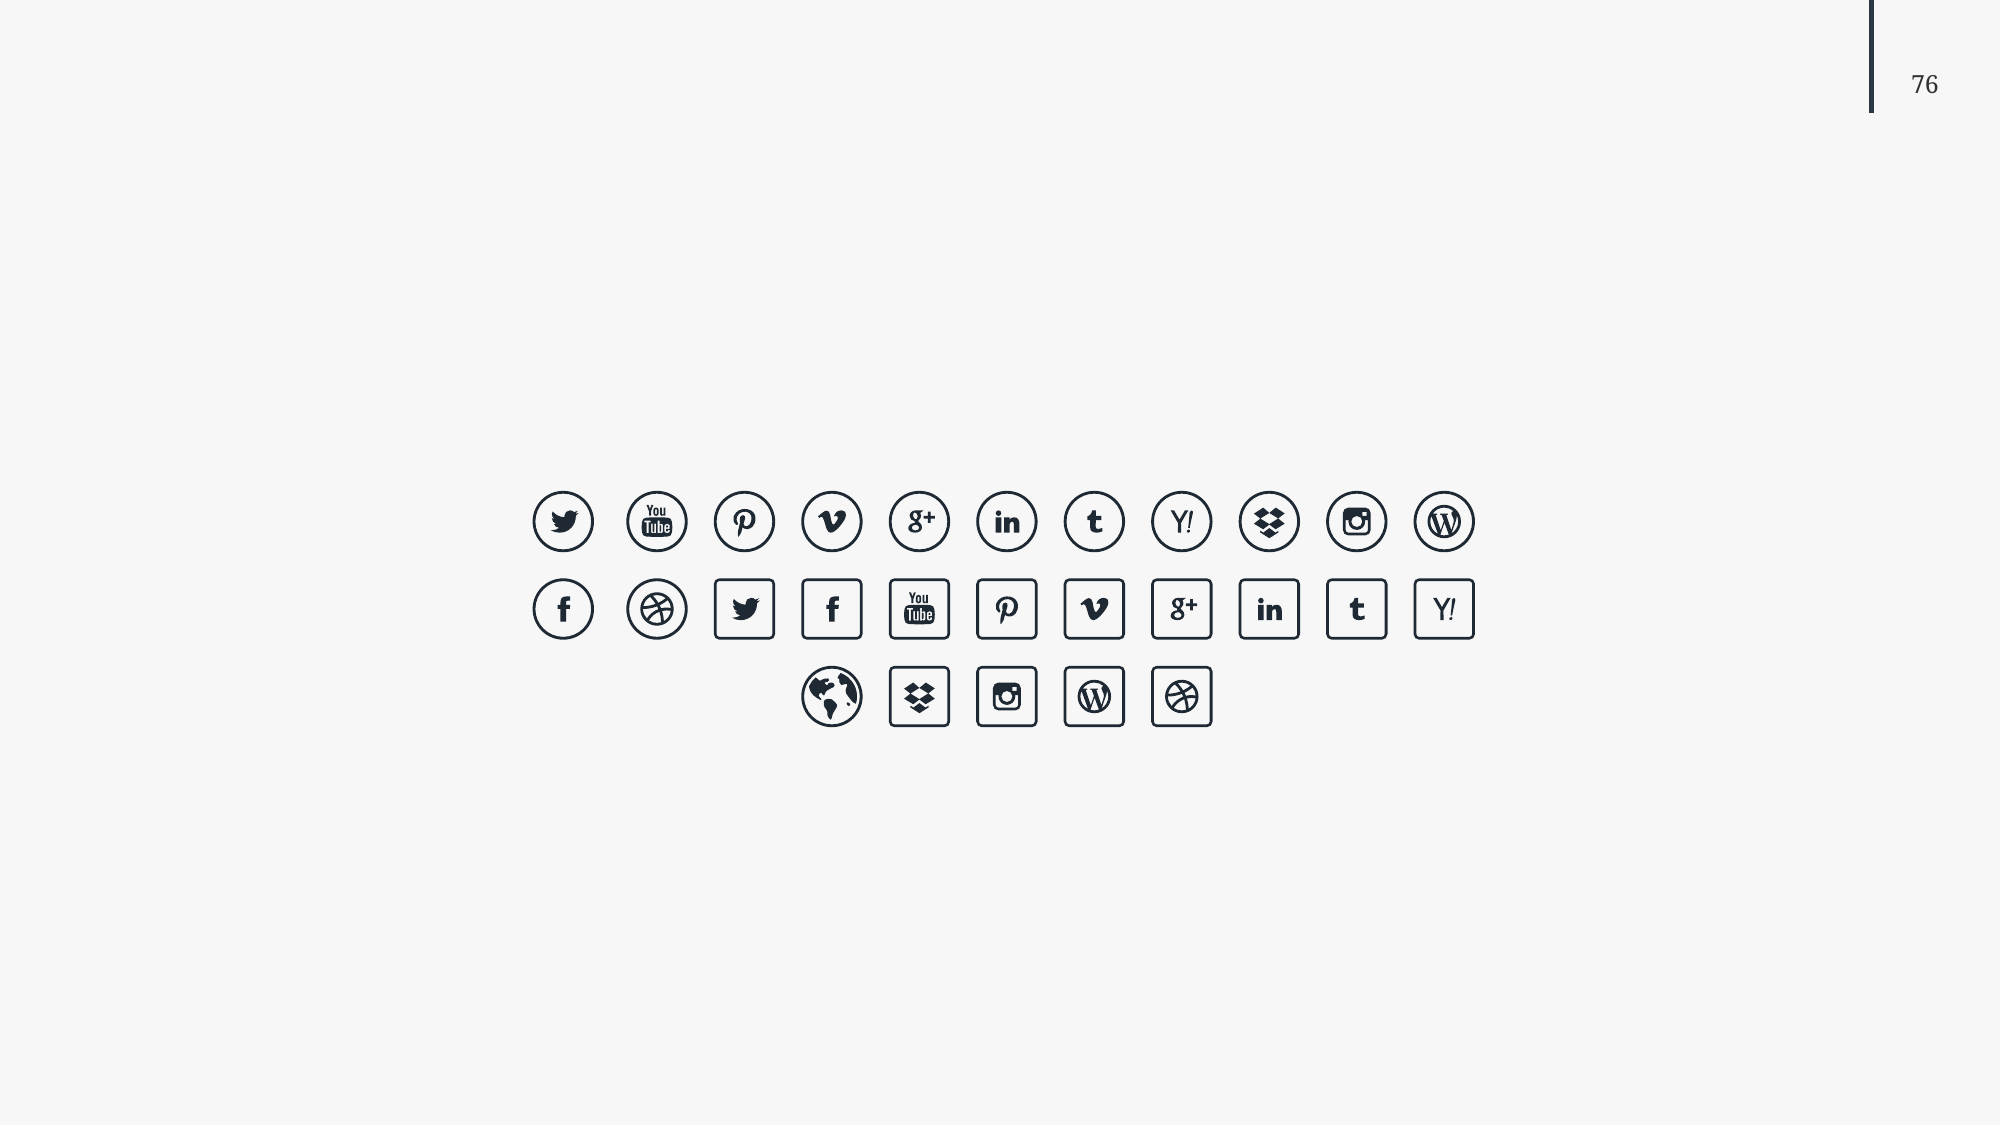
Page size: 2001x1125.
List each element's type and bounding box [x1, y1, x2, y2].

text_box [801, 665, 863, 728]
text_box [1413, 578, 1475, 640]
text_box [801, 490, 863, 553]
text_box [976, 490, 1038, 553]
text_box [1151, 490, 1213, 553]
text_box [532, 490, 594, 553]
text_box [801, 578, 863, 640]
text_box [1326, 578, 1388, 640]
text_box [888, 490, 951, 553]
text_box [888, 578, 951, 640]
text_box [976, 578, 1038, 640]
text_box [626, 578, 688, 640]
text_box [1063, 665, 1126, 728]
text_box [1238, 578, 1301, 640]
text_box [713, 578, 776, 640]
text_box [713, 490, 776, 553]
text_box [976, 665, 1038, 728]
text_box [1238, 490, 1301, 553]
text_box [626, 490, 688, 553]
text_box [1326, 490, 1388, 553]
text_box [888, 665, 951, 728]
text_box [532, 578, 594, 640]
text_box [1151, 578, 1213, 640]
text_box [1063, 490, 1126, 553]
text_box [1063, 578, 1126, 640]
text_box [1151, 665, 1213, 728]
text_box [1413, 490, 1475, 553]
